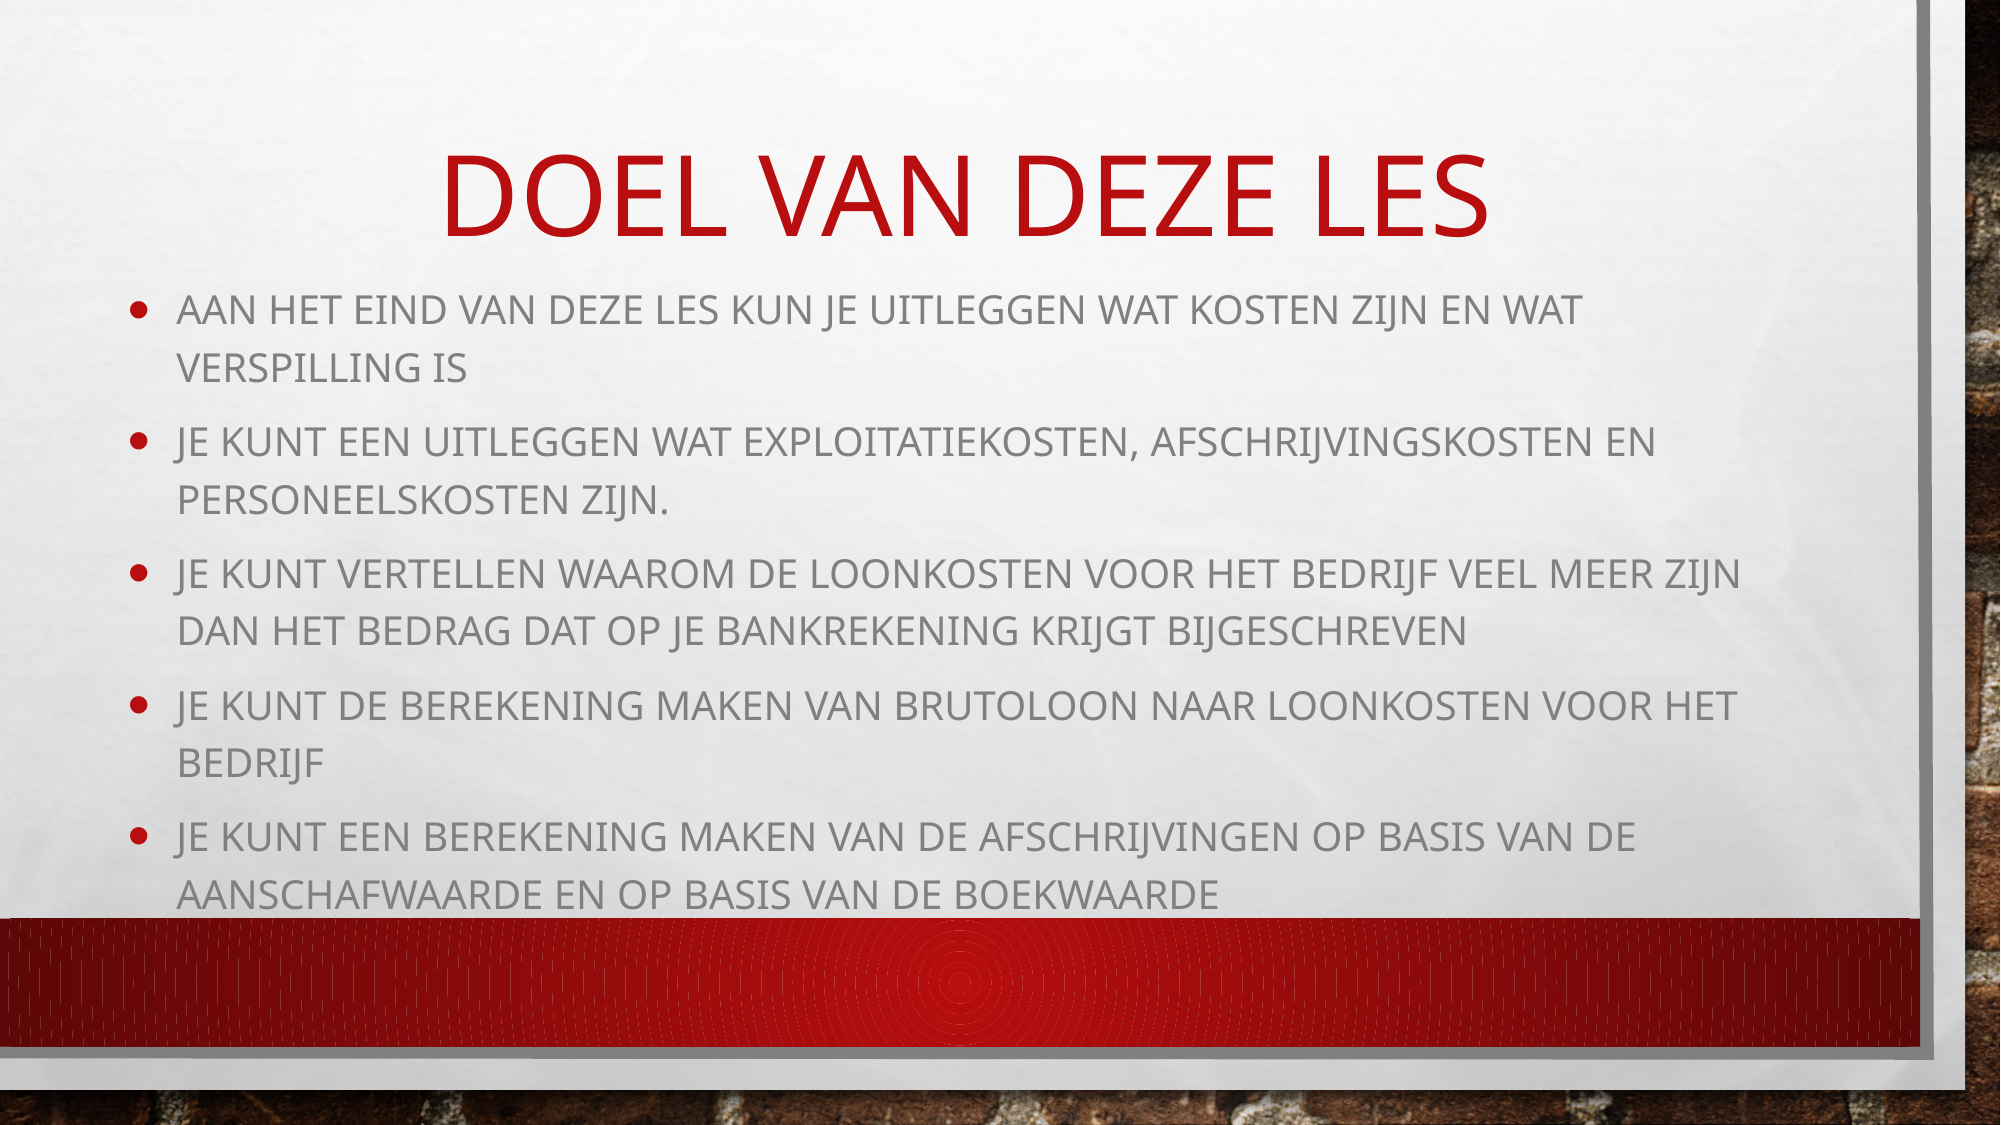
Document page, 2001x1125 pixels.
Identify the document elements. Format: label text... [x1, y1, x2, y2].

list Aan het eind van deze les kun je uitleggen wat kosten zijn en wat verspilling is Je kunt een uitleggen wat exploitatiekosten, afschrijvingskosten en personeelskosten zijn. Je kunt vertellen waarom de loonkosten voor het bedrijf veel meer zijn dan het bedrag dat op je bankrekening krijgt bijgeschreven Je kunt de berekening maken van brutoloon naar loonkosten voor het bedrijf Je kunt een berekening maken van de afschrijvingen op basis van de aanschafwaarde en op basis van de boekwaarde [112, 267, 1818, 931]
title Doel van deze les [112, 112, 1818, 267]
picture [0, 0, 2000, 1125]
